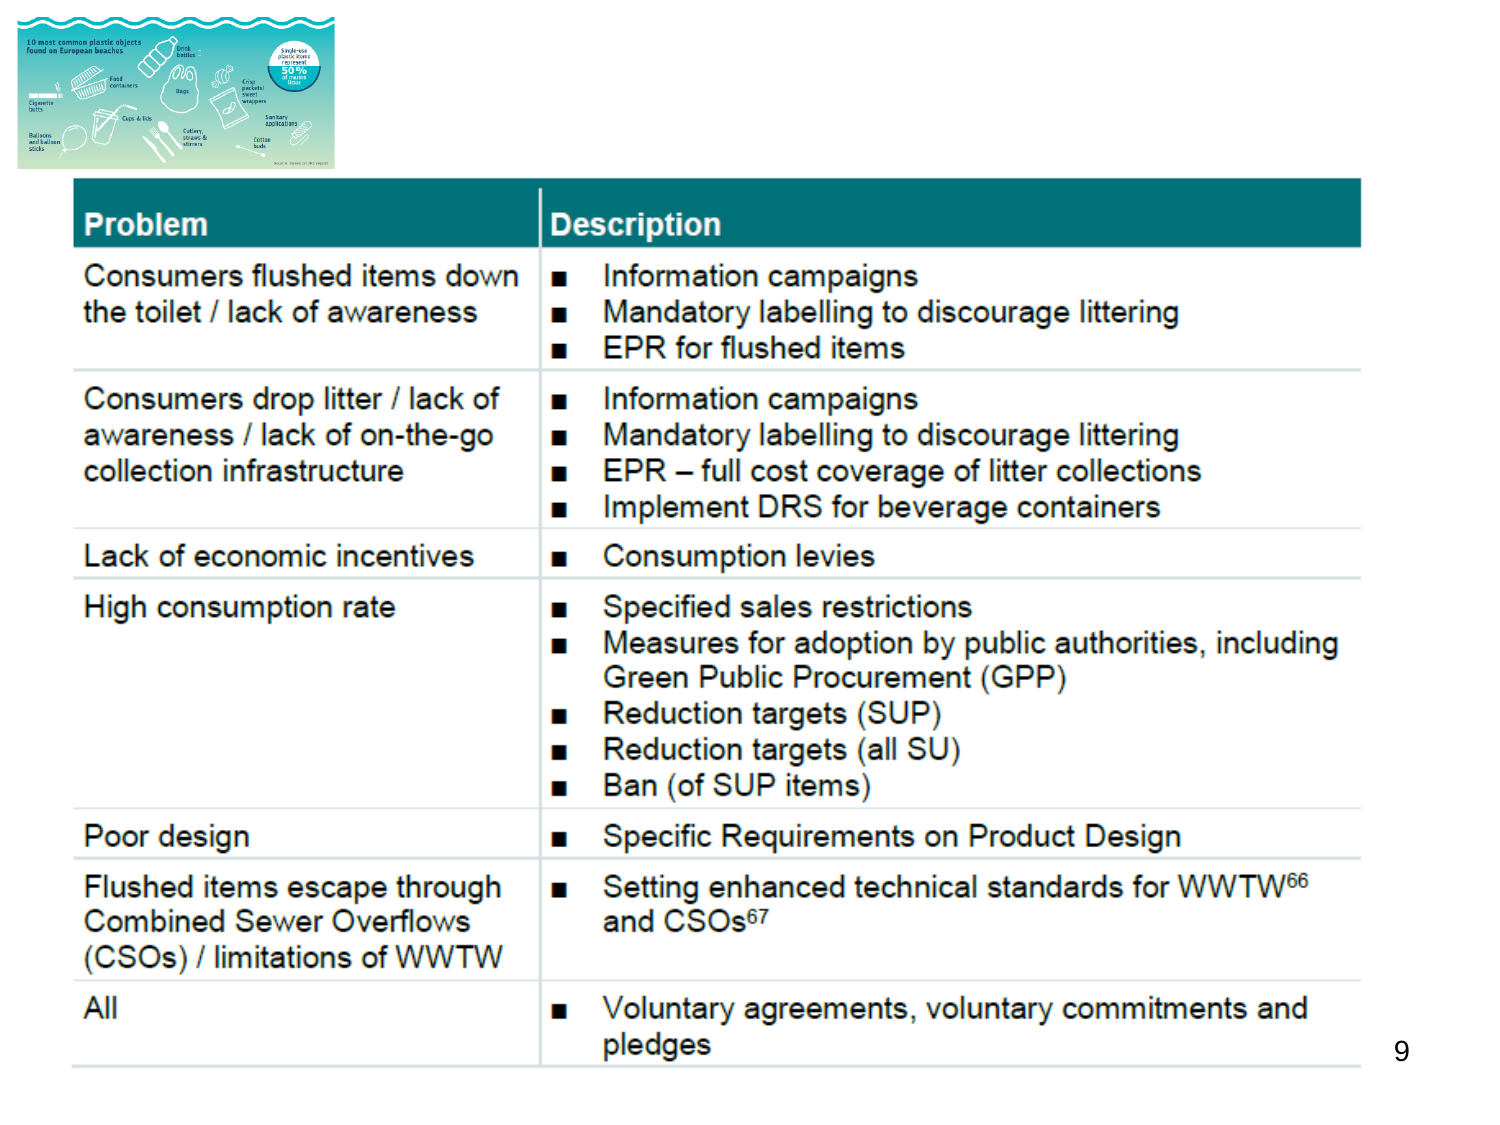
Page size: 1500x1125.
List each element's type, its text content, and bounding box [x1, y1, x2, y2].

slide_number 9 [1074, 1024, 1426, 1103]
picture [17, 16, 1381, 1083]
